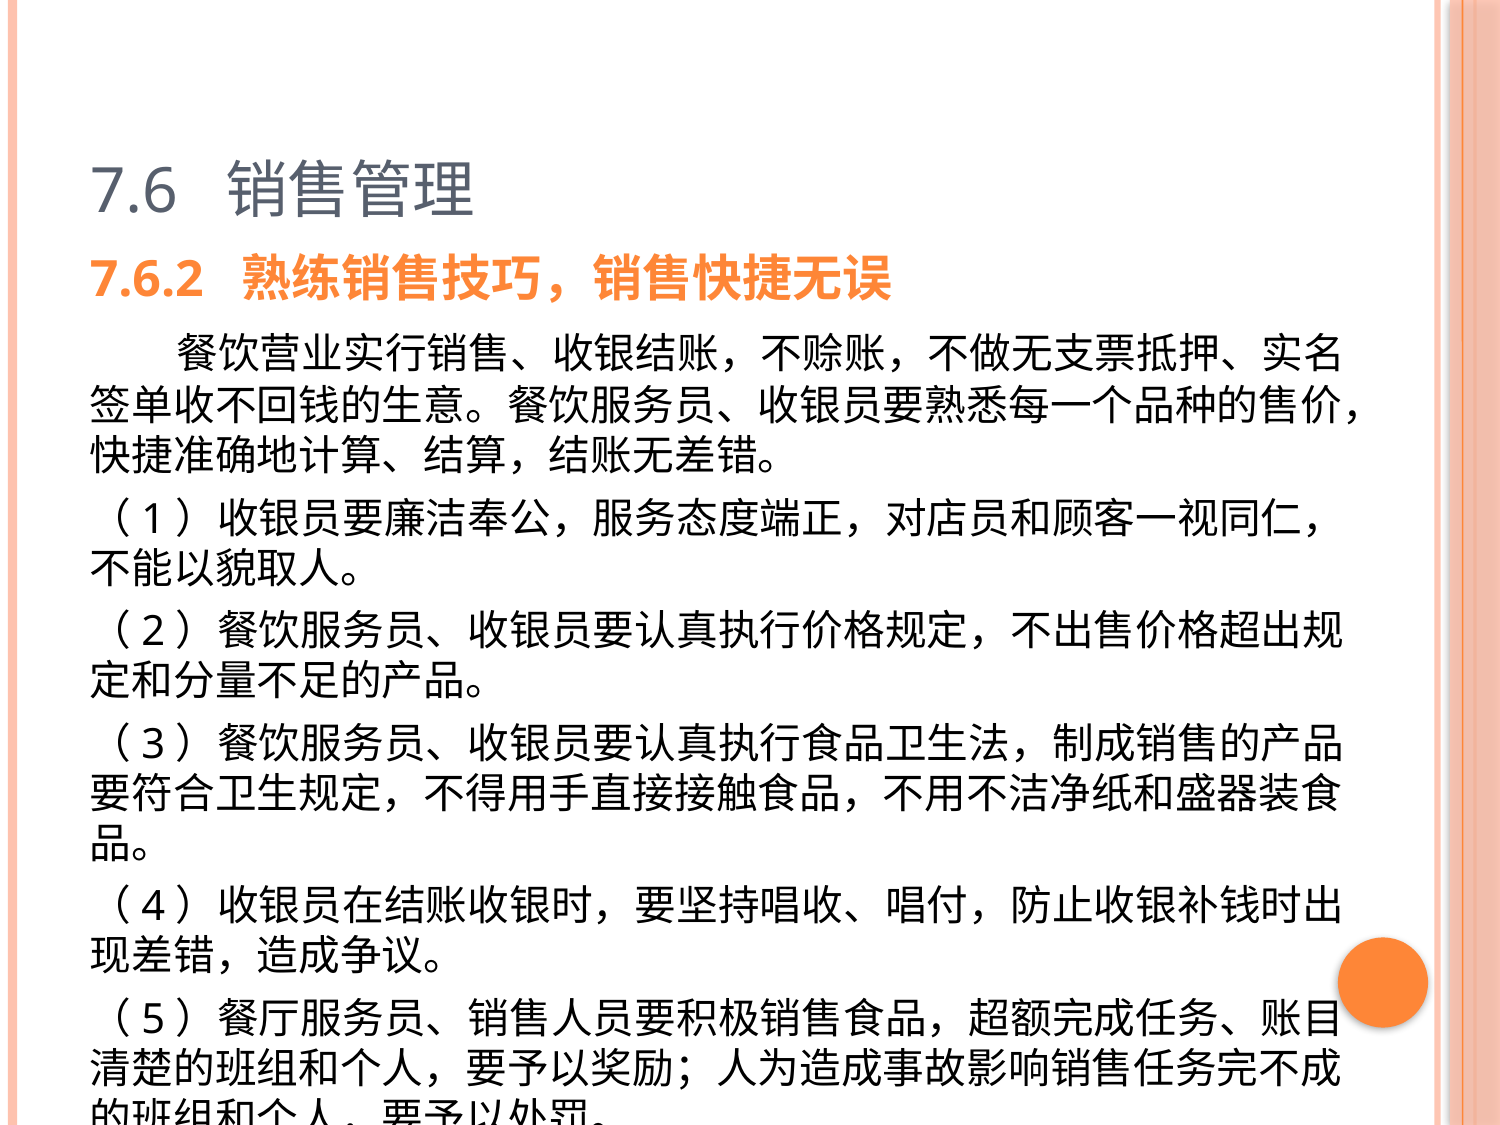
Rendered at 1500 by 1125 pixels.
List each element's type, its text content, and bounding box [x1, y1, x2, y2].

title 7.6 销售管理 [75, 45, 1300, 233]
list 7.6.2 熟练销售技巧，销售快捷无误 餐饮营业实行销售、收银结账，不赊账，不做无支票抵押、实名签单收不回钱的生意。餐饮服务员、收银员要熟悉每一个品种的售价，快捷准确地计算、结算，结账无差错。 （1）收银员要廉洁奉公，服务态度端正，对店员和顾客一视同仁，不能以貌取人。 （2）餐饮服务员、收银员要认真执行价格规定，不出售价格超出规定和分量不足的产品。 （3）餐饮服务员、收银员要认真执行食品卫生法，制成销售的产品要符合卫生规定，不得用手直接接触食品，不用不洁净纸和盛器装食品。 （4）收银员在结账收银时，要坚持唱收、唱付，防止收银补钱时出现差错，造成争议。 （5）餐厅服务员、销售人员要积极销售食品，超额完成任务、账目清楚的班组和个人，要予以奖励；人为造成事故影响销售任务完不成的班组和个人，要予以处罚。 [74, 238, 1395, 1039]
